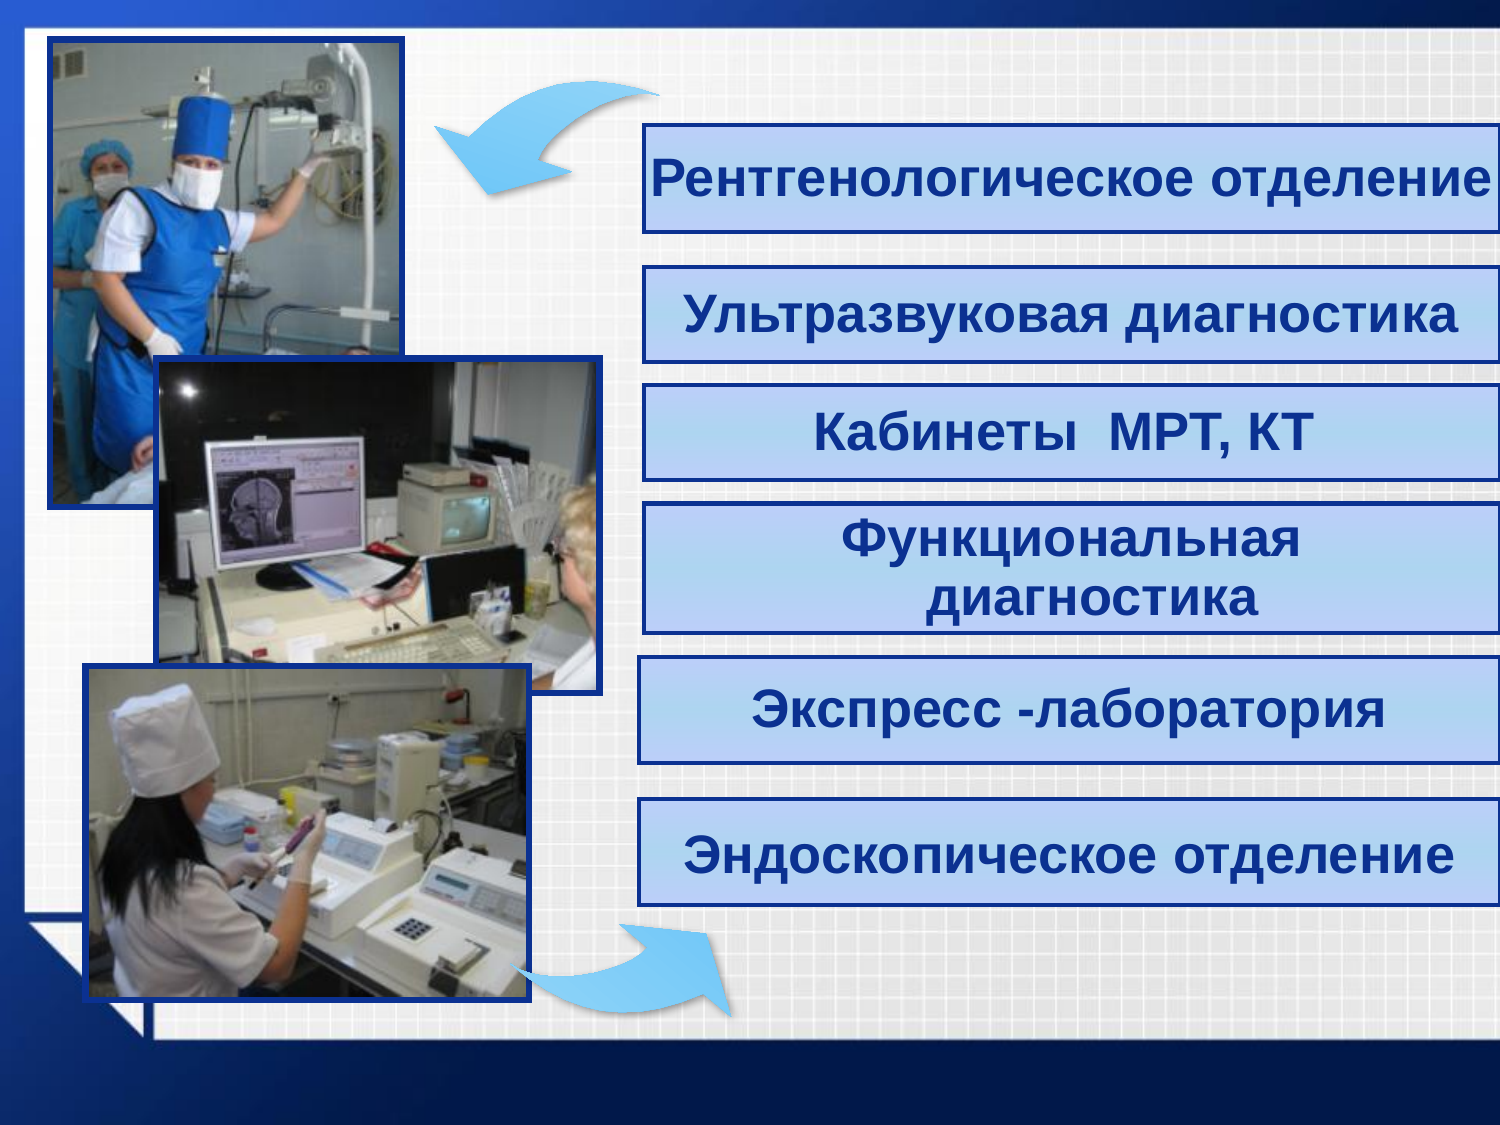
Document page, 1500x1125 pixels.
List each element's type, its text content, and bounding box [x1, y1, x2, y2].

list Функциональная диагностика [643, 503, 1500, 634]
text_box Ультразвуковая диагностика [643, 267, 1500, 362]
text_box [530, 924, 732, 1017]
text_box [434, 81, 660, 195]
text_box Кабинеты МРТ, КТ [643, 385, 1500, 480]
text_box Рентгенологическое отделение [643, 125, 1500, 232]
picture [0, 0, 1500, 1125]
text_box Эндоскопическое отделение [639, 798, 1500, 906]
text_box Экспресс -лаборатория [639, 656, 1500, 764]
